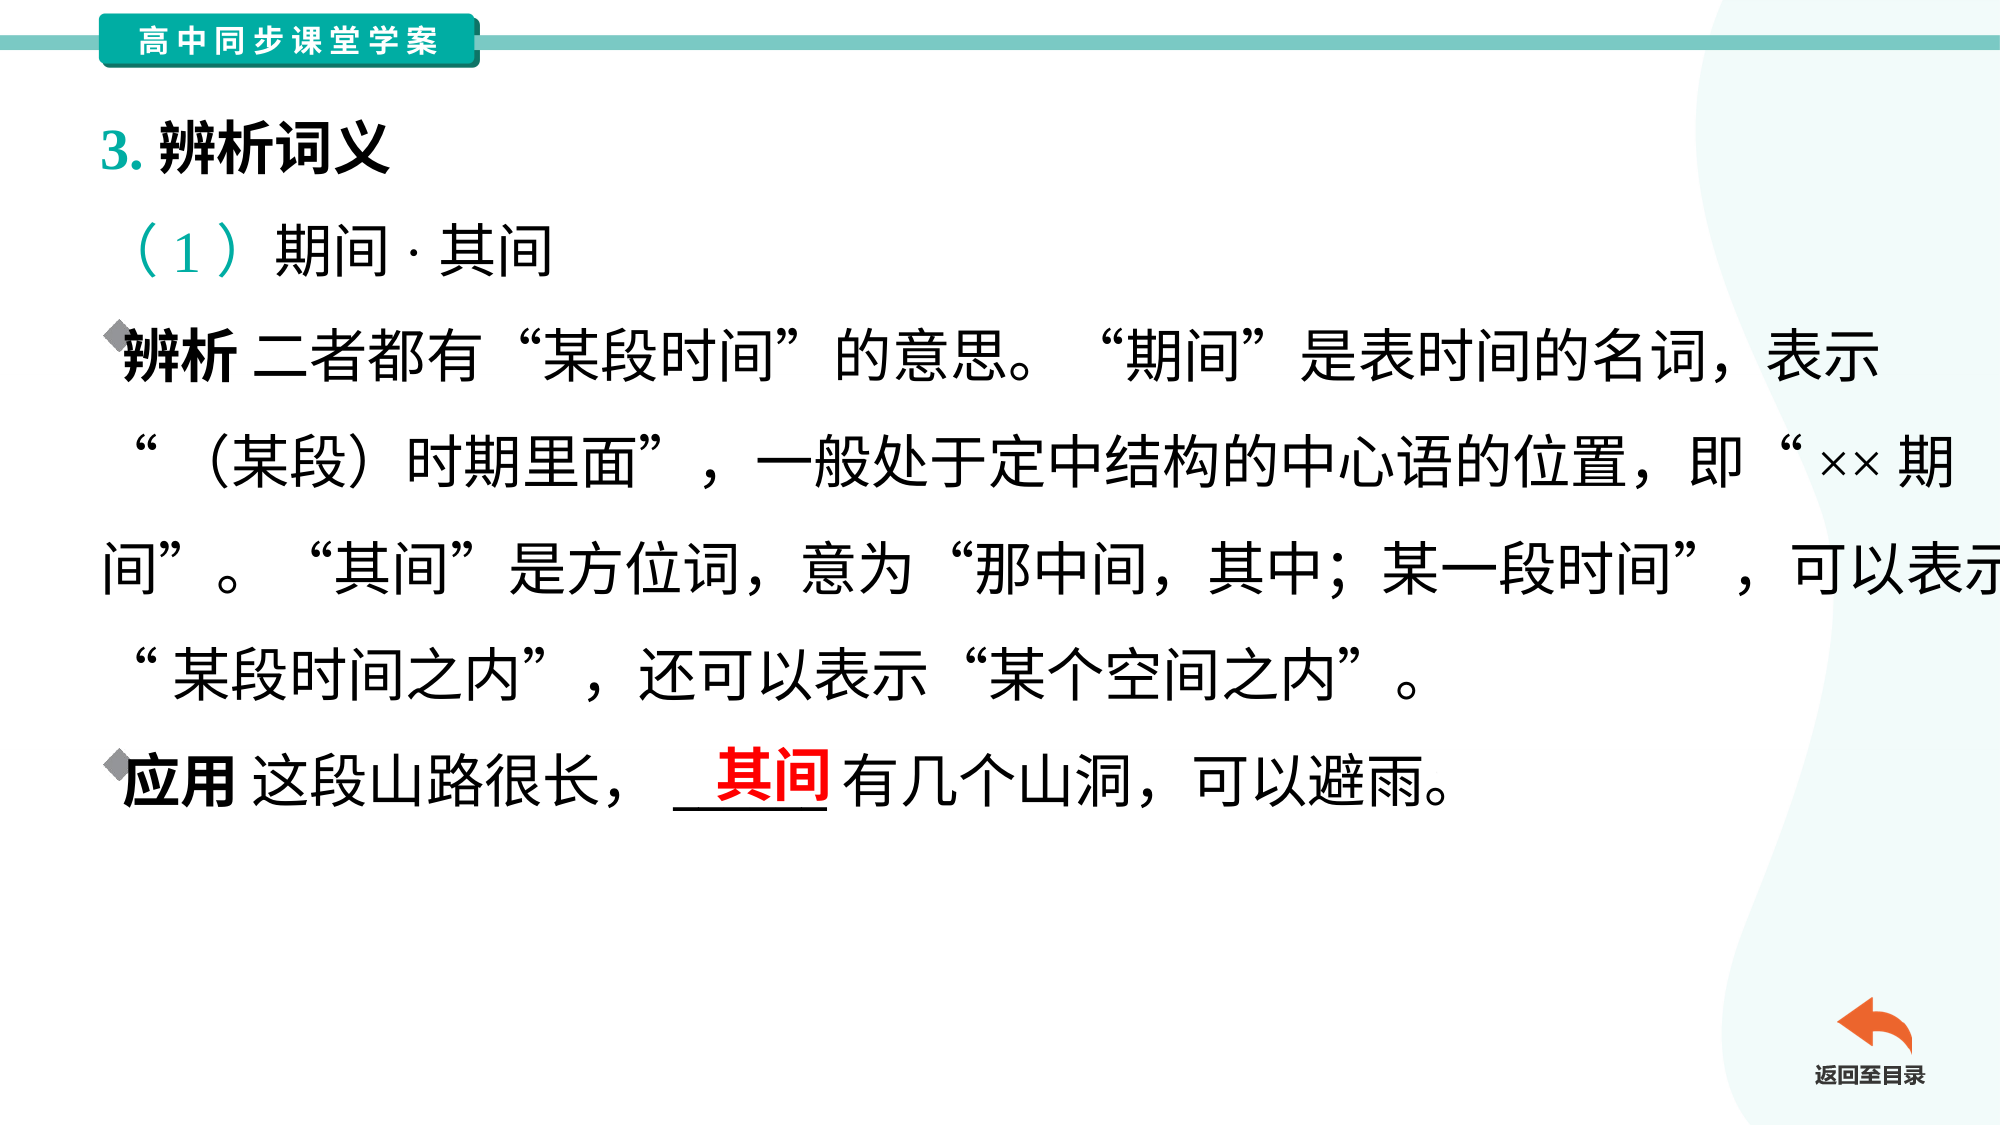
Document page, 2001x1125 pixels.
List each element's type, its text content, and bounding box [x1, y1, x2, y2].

text_box 3.辨析词义 [100, 76, 1899, 180]
text_box 其间 [693, 706, 854, 809]
text_box （1）期间·其间 [100, 180, 1899, 283]
picture [0, 0, 2000, 1125]
text_box 辨析 二者都有“某段时间”的意思。“期间”是表时间的名词，表示 “（某段）时期里面”，一般处于定中结构的中心语的位置，即“××期 间”。“其间”是方位词，意为“那中间，其中；某一段时间”，可以表示 “某段时间之内”，还可以表示“某个空间之内”。 [100, 283, 1899, 709]
text_box 应用 这段山路很长，______有几个山洞，可以避雨。 [100, 712, 1899, 815]
